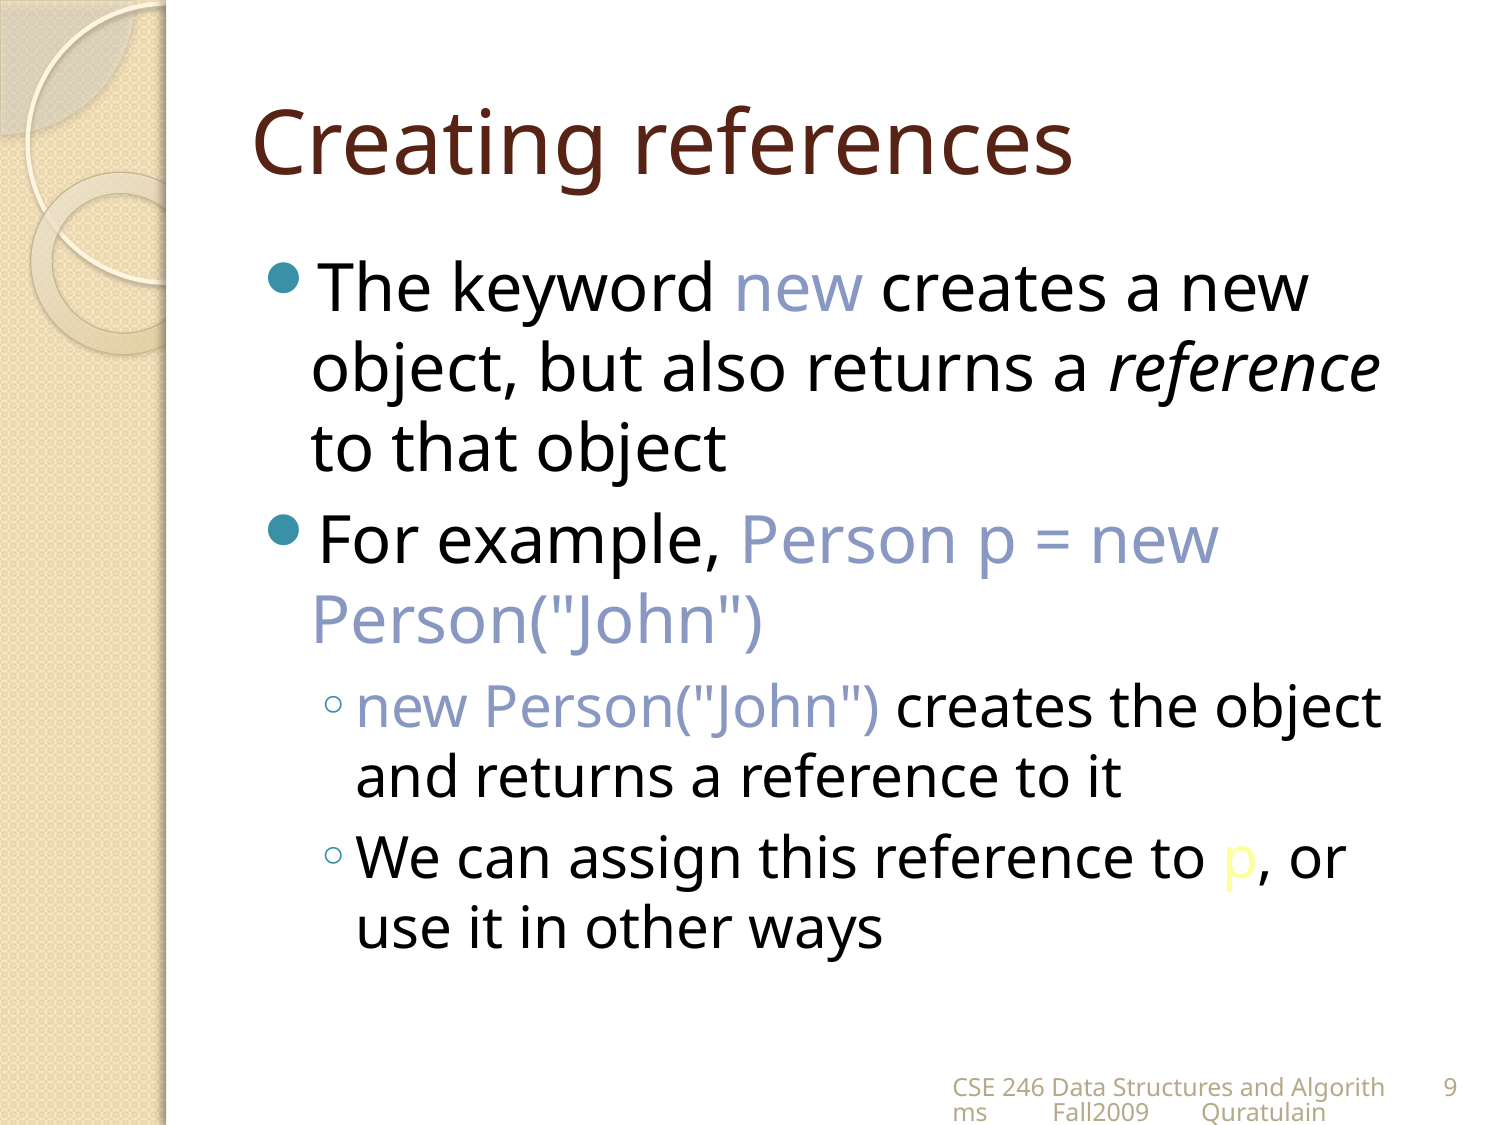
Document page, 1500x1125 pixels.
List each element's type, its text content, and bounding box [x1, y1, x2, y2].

list The keyword new creates a new object, but also returns a reference to that object For example, Person p = new Person("John") new Person("John") creates the object and returns a reference to it We can assign this reference to p, or use it in other ways [235, 237, 1466, 1025]
slide_number 9 [1413, 1034, 1488, 1113]
footer CSE 246 Data Structures and Algorithms Fall2009 Quratulain [937, 1034, 1413, 1113]
title Creating references [235, 45, 1466, 233]
